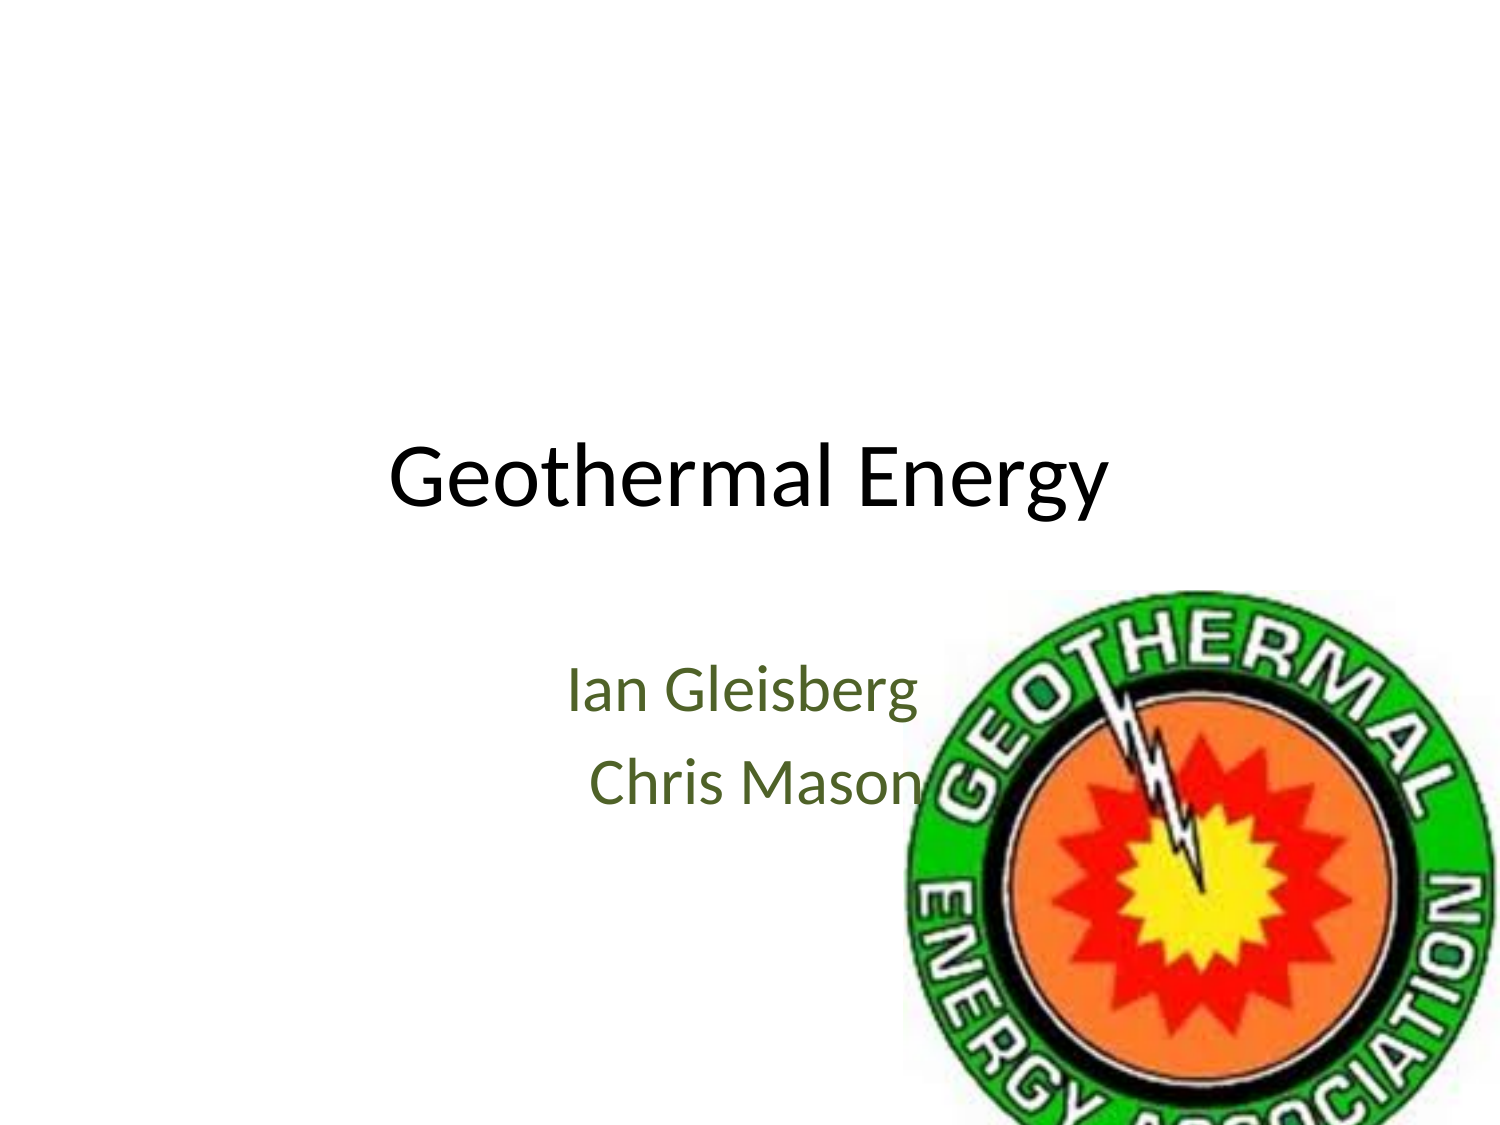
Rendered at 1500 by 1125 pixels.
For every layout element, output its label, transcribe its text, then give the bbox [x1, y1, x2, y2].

picture [902, 590, 1500, 1125]
subtitle Ian Gleisberg Chris Mason [225, 637, 897, 925]
title Geothermal Energy [112, 349, 1388, 591]
